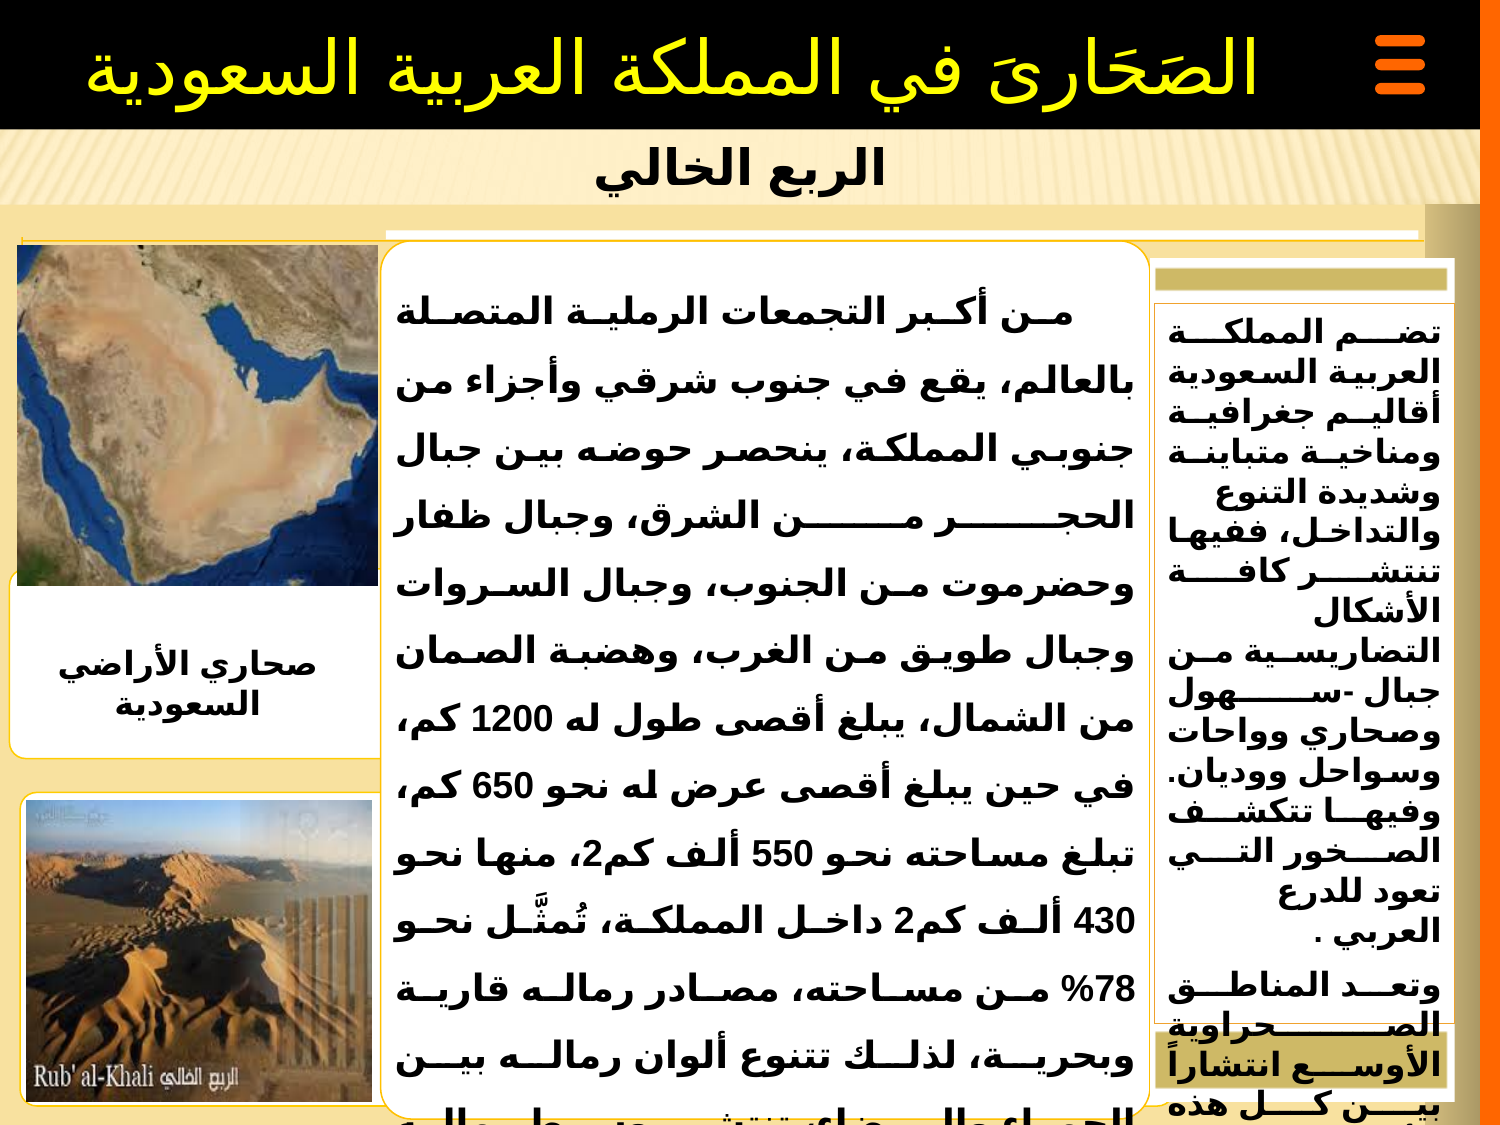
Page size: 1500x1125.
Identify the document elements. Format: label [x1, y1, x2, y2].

picture [17, 245, 379, 586]
picture [26, 800, 373, 1102]
picture [1149, 257, 1455, 1102]
text_box [0, 0, 1500, 1125]
